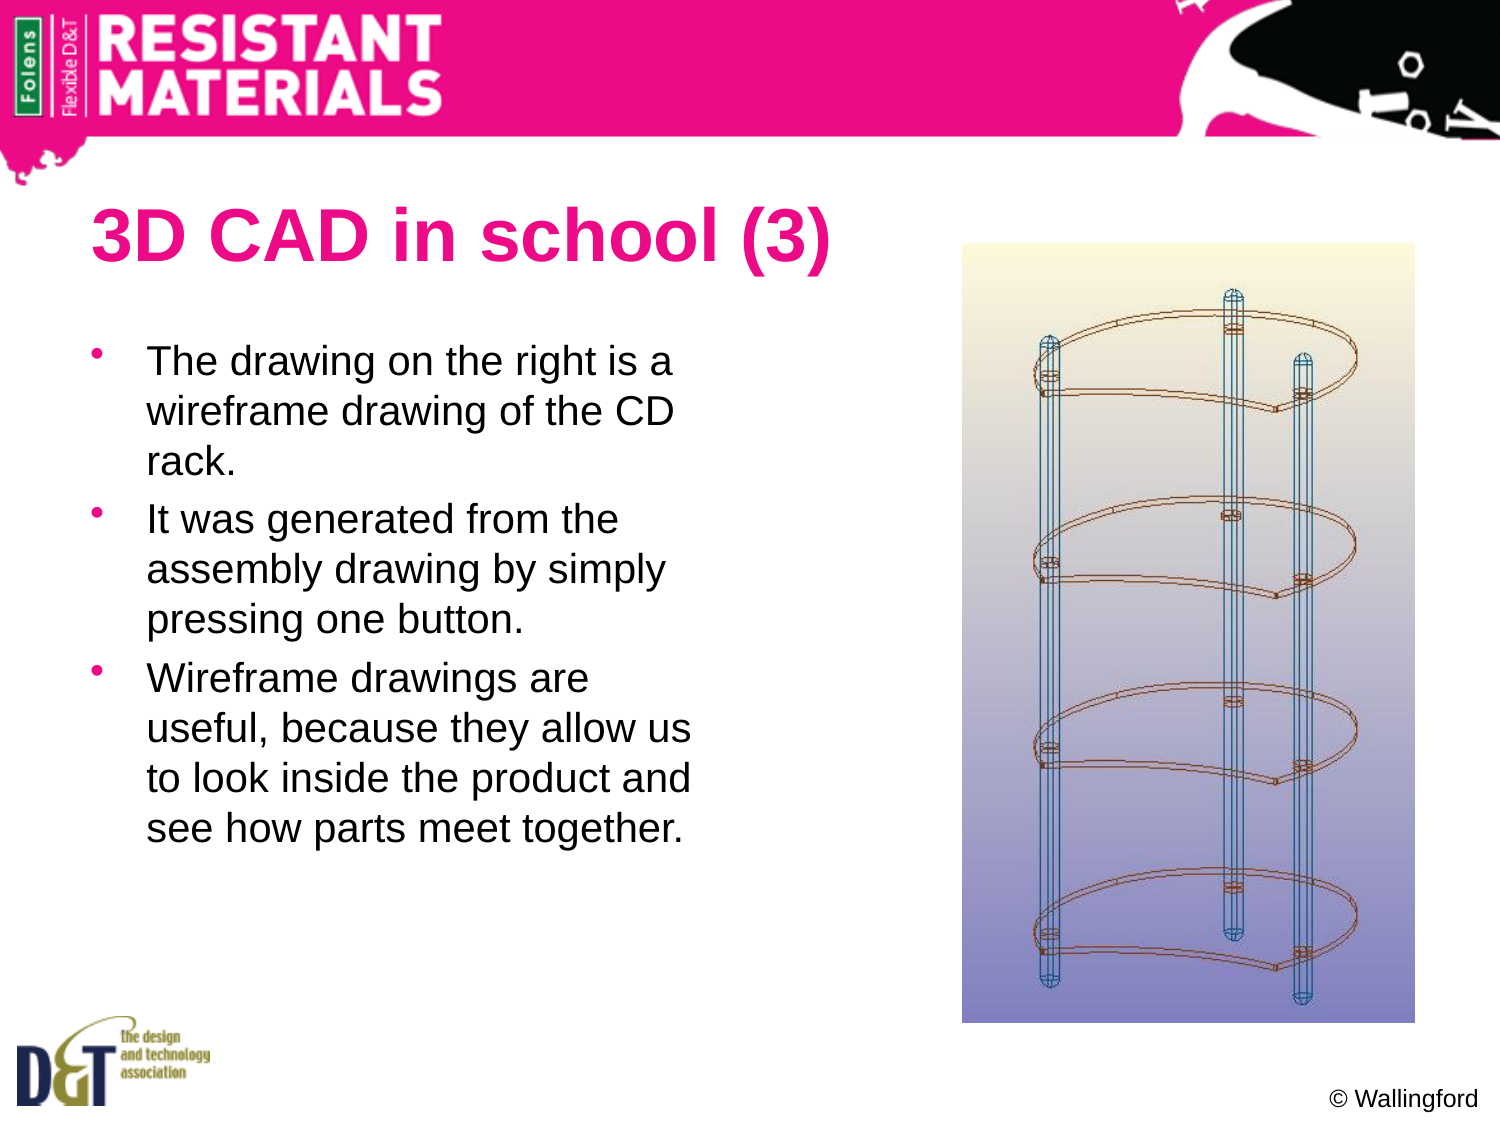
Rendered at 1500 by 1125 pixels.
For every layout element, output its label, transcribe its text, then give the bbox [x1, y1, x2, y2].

text_box © Wallingford [1257, 1074, 1495, 1125]
list The drawing on the right is a wireframe drawing of the CD rack. It was generated from the assembly drawing by simply pressing one button. Wireframe drawings are useful, because they allow us to look inside the product and see how parts meet together. [75, 326, 739, 1005]
picture [0, 0, 1500, 1125]
title 3D CAD in school (3) [76, 160, 1427, 301]
